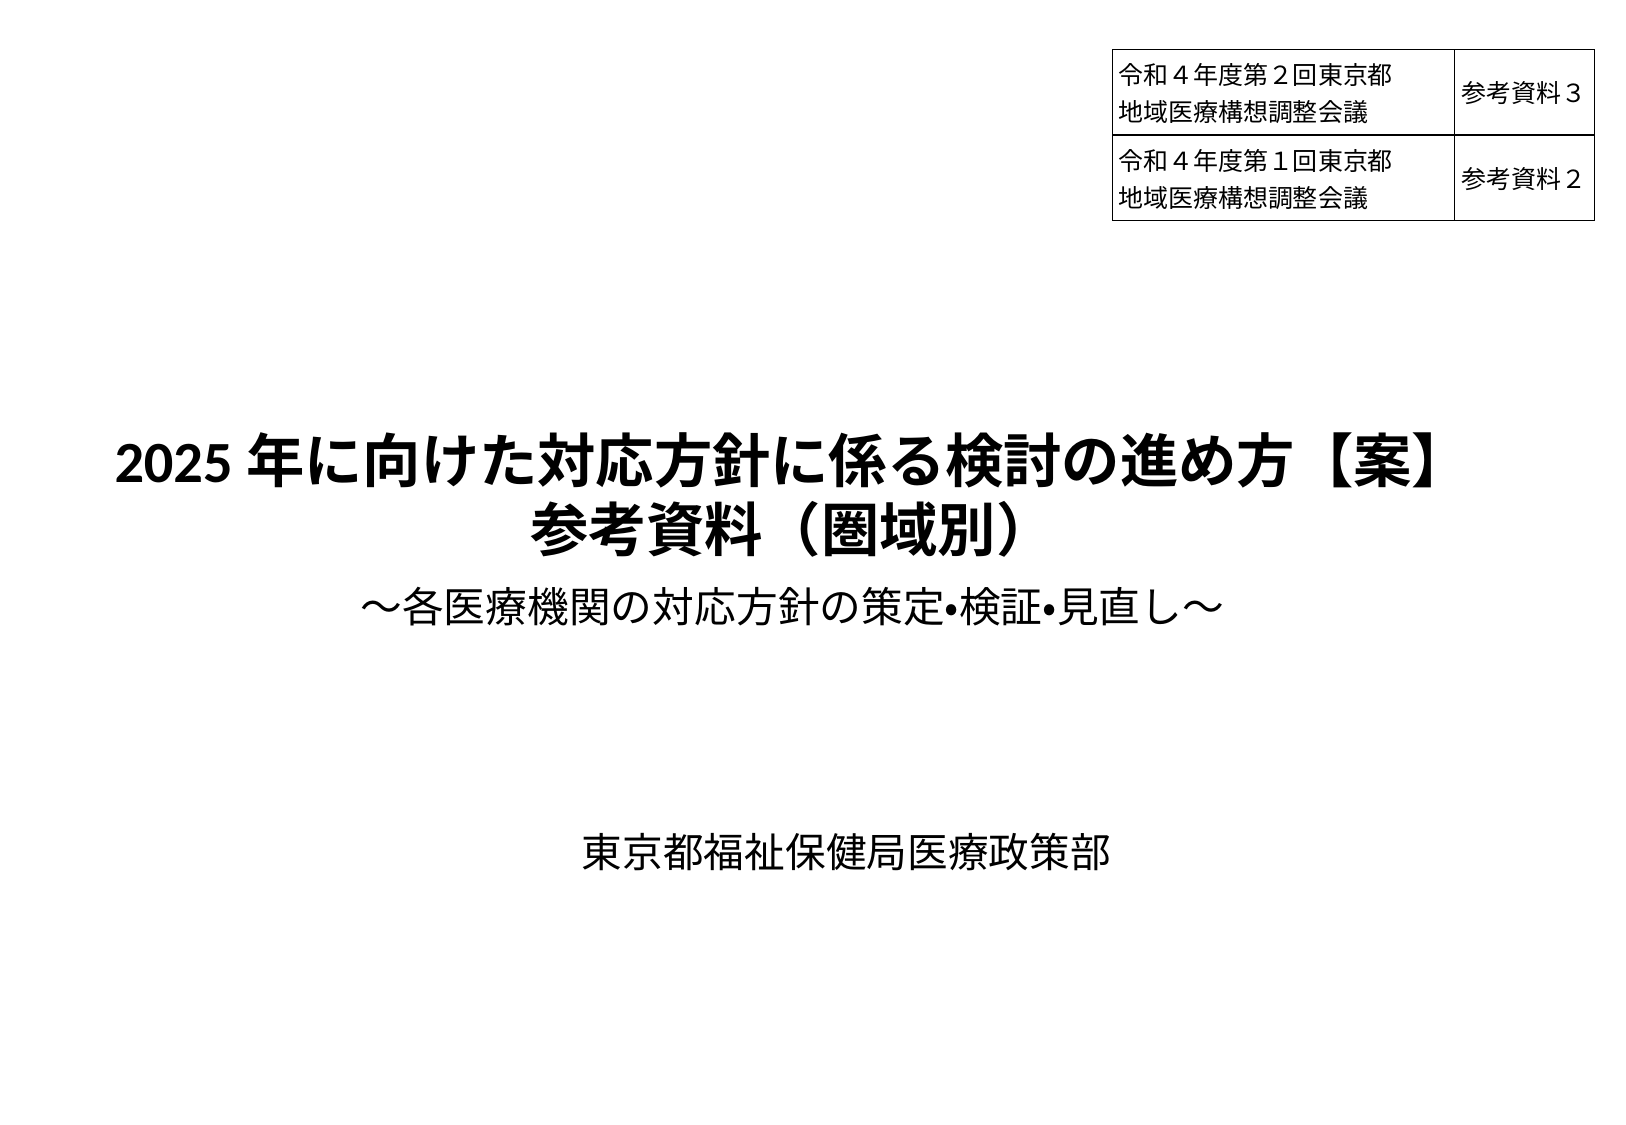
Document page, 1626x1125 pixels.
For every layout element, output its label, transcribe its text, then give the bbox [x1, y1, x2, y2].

table_header 令和４年度第２回東京都 地域医療構想調整会議 [1113, 50, 1454, 134]
title 2025年に向けた対応方針に係る検討の進め方【案】 参考資料（圏域別） ～各医療機関の対応方針の策定・検証・見直し～ [95, 293, 1489, 639]
subtitle 東京都福祉保健局医療政策部 [237, 825, 1457, 1097]
table_header 参考資料３ [1455, 50, 1594, 134]
table_header 令和４年度第１回東京都 地域医療構想調整会議 [1113, 136, 1454, 220]
table_header 参考資料２ [1455, 136, 1594, 220]
